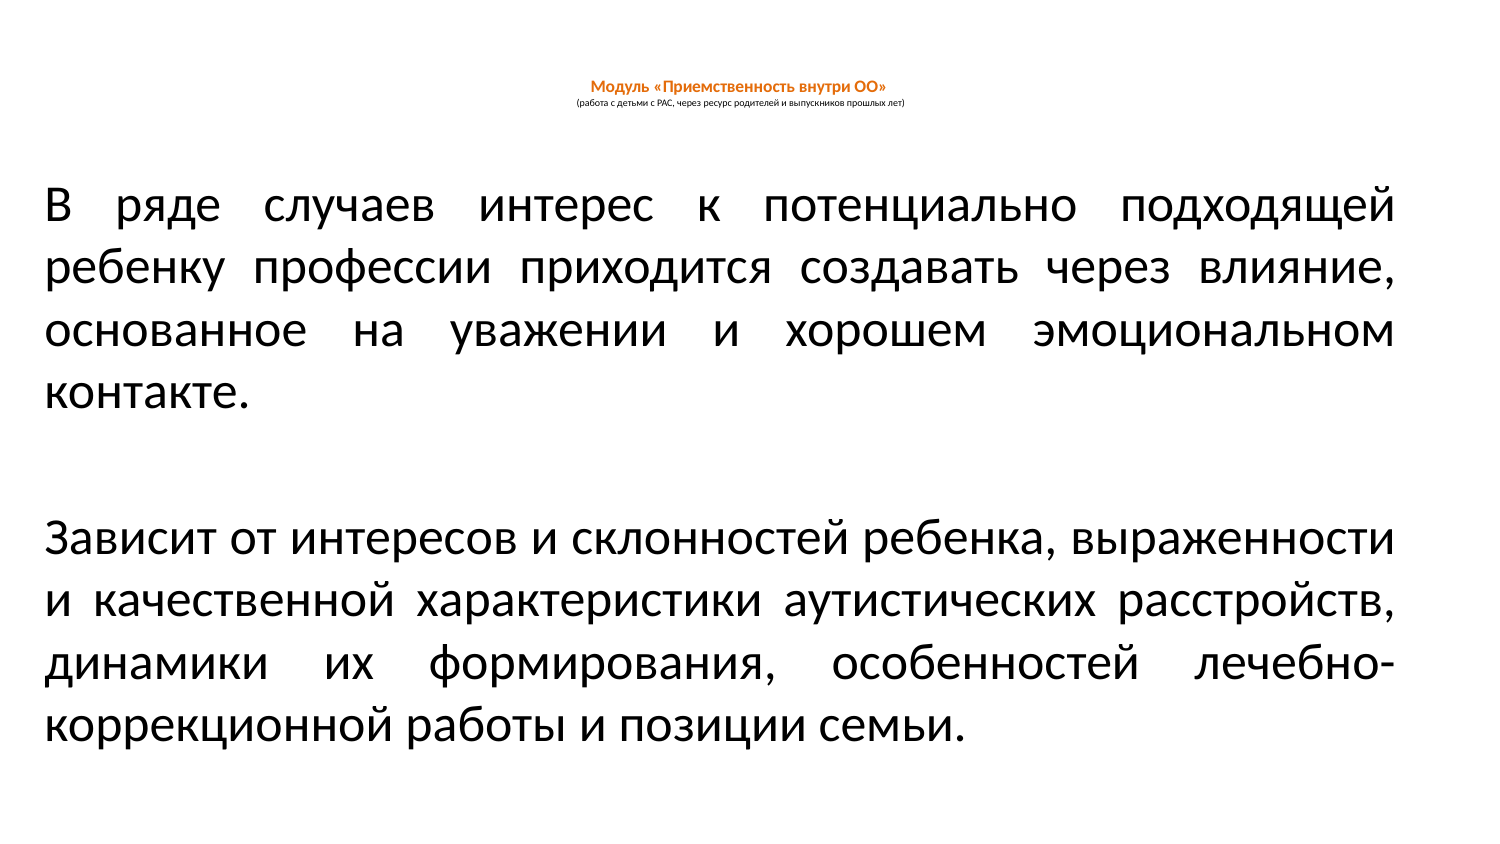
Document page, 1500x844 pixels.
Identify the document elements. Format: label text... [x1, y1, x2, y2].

title Модуль «Приемственность внутри ОО» (работа с детьми с РАС, через ресурс родителей и выпускников прошлых лет) [0, 67, 1483, 146]
list В ряде случаев интерес к потенциально подходящей ребенку профессии приходится создавать через влияние, основанное на уважении и хорошем эмоциональном контакте. Зависит от интересов и склонностей ребенка, выраженности и качественной характеристики аутистических расстройств, динамики их формирования, особенностей лечебно-коррекционной работы и позиции семьи. [29, 161, 1414, 787]
